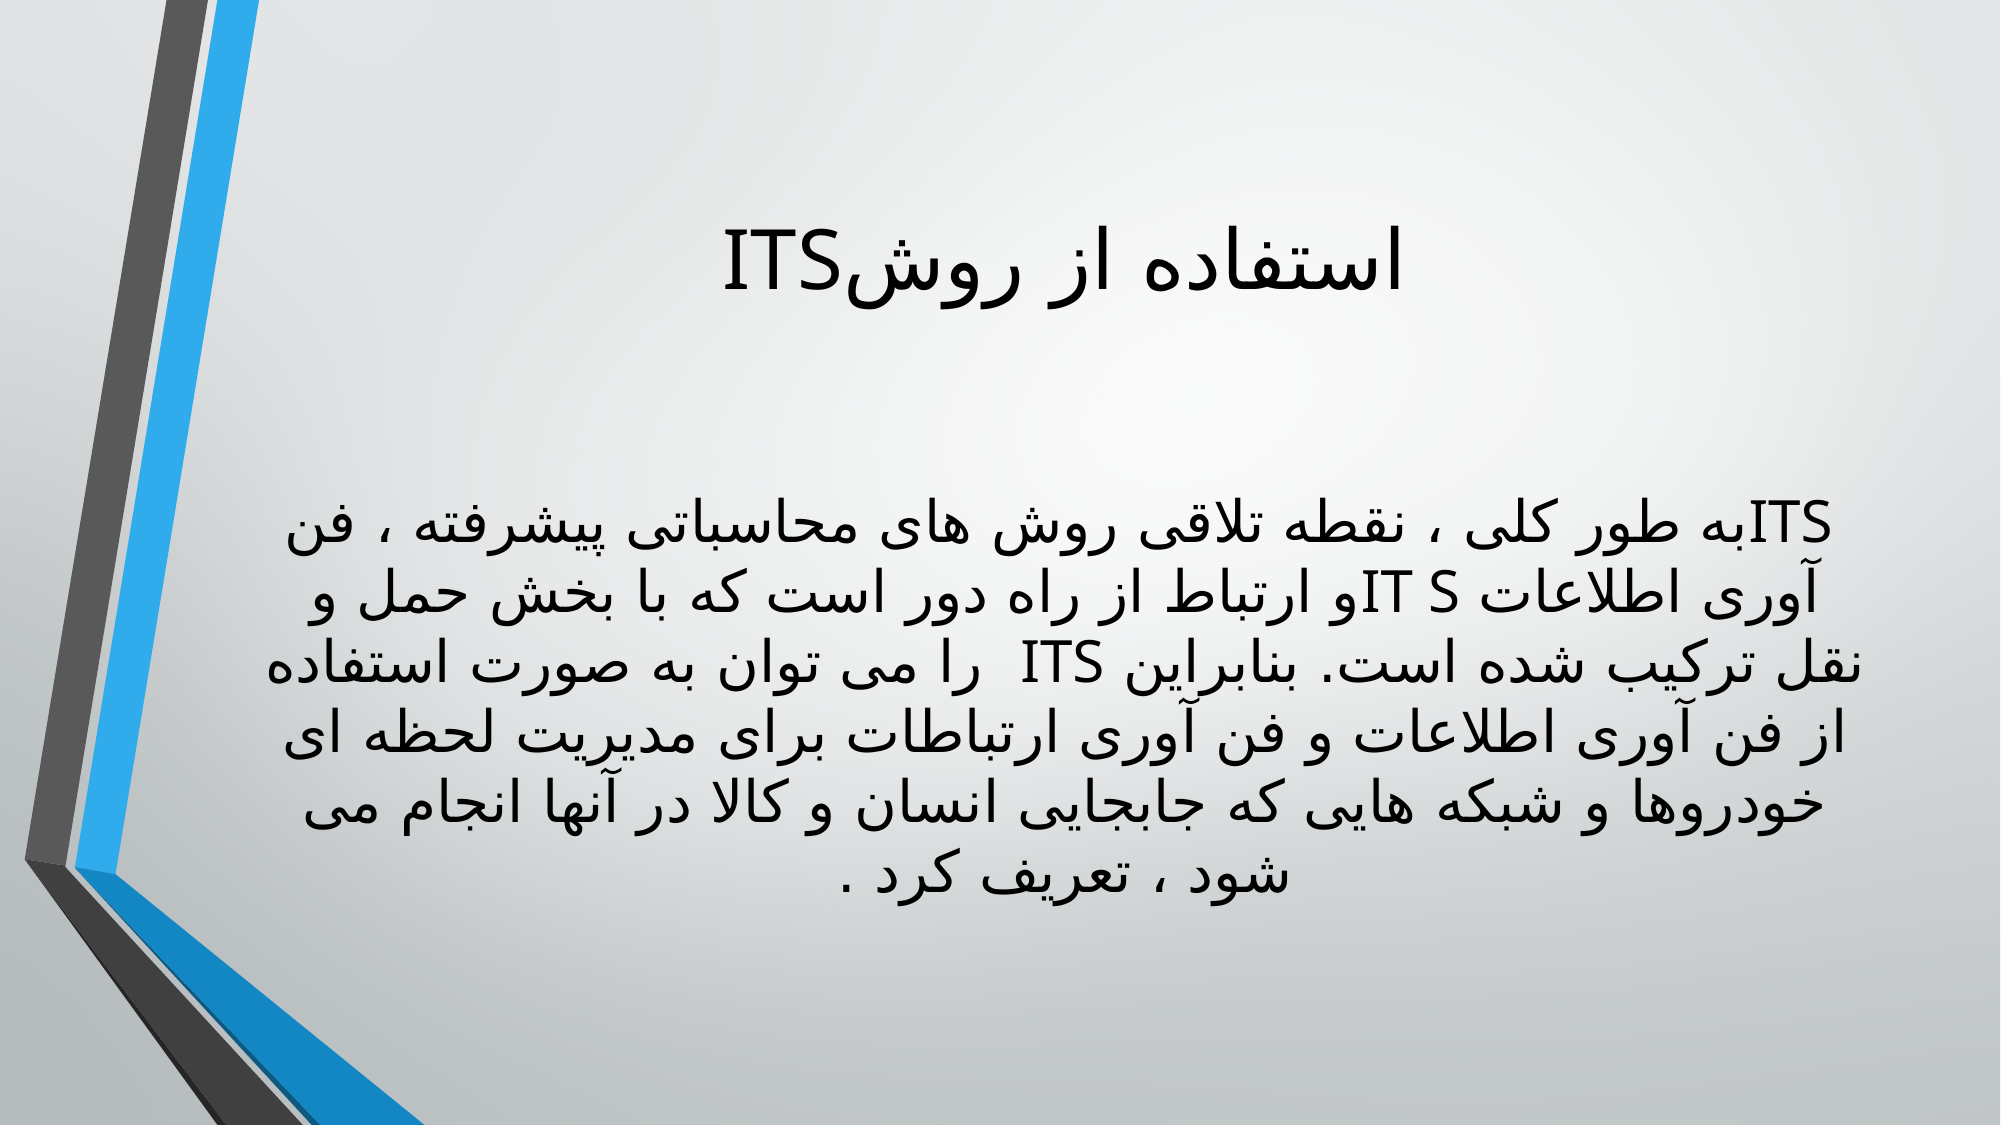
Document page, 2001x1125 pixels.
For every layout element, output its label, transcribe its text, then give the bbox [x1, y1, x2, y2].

title استفاده از روشITS [243, 112, 1887, 400]
list ITSبه طور کلی ، نقطه تلاقی روش های محاسباتی پیشرفته ، فن آوری اطلاعات IT Sو ارتباط از راه دور است که با بخش حمل و نقل ترکیب شده است. بنابراین ITS را می توان به صورت استفاده از فن آوری اطلاعات و فن آوری ارتباطات برای مدیریت لحظه ای خودروها و شبکه هایی که جابجایی انسان و کالا در آنها انجام می شود ، تعریف کرد . [243, 437, 1887, 950]
